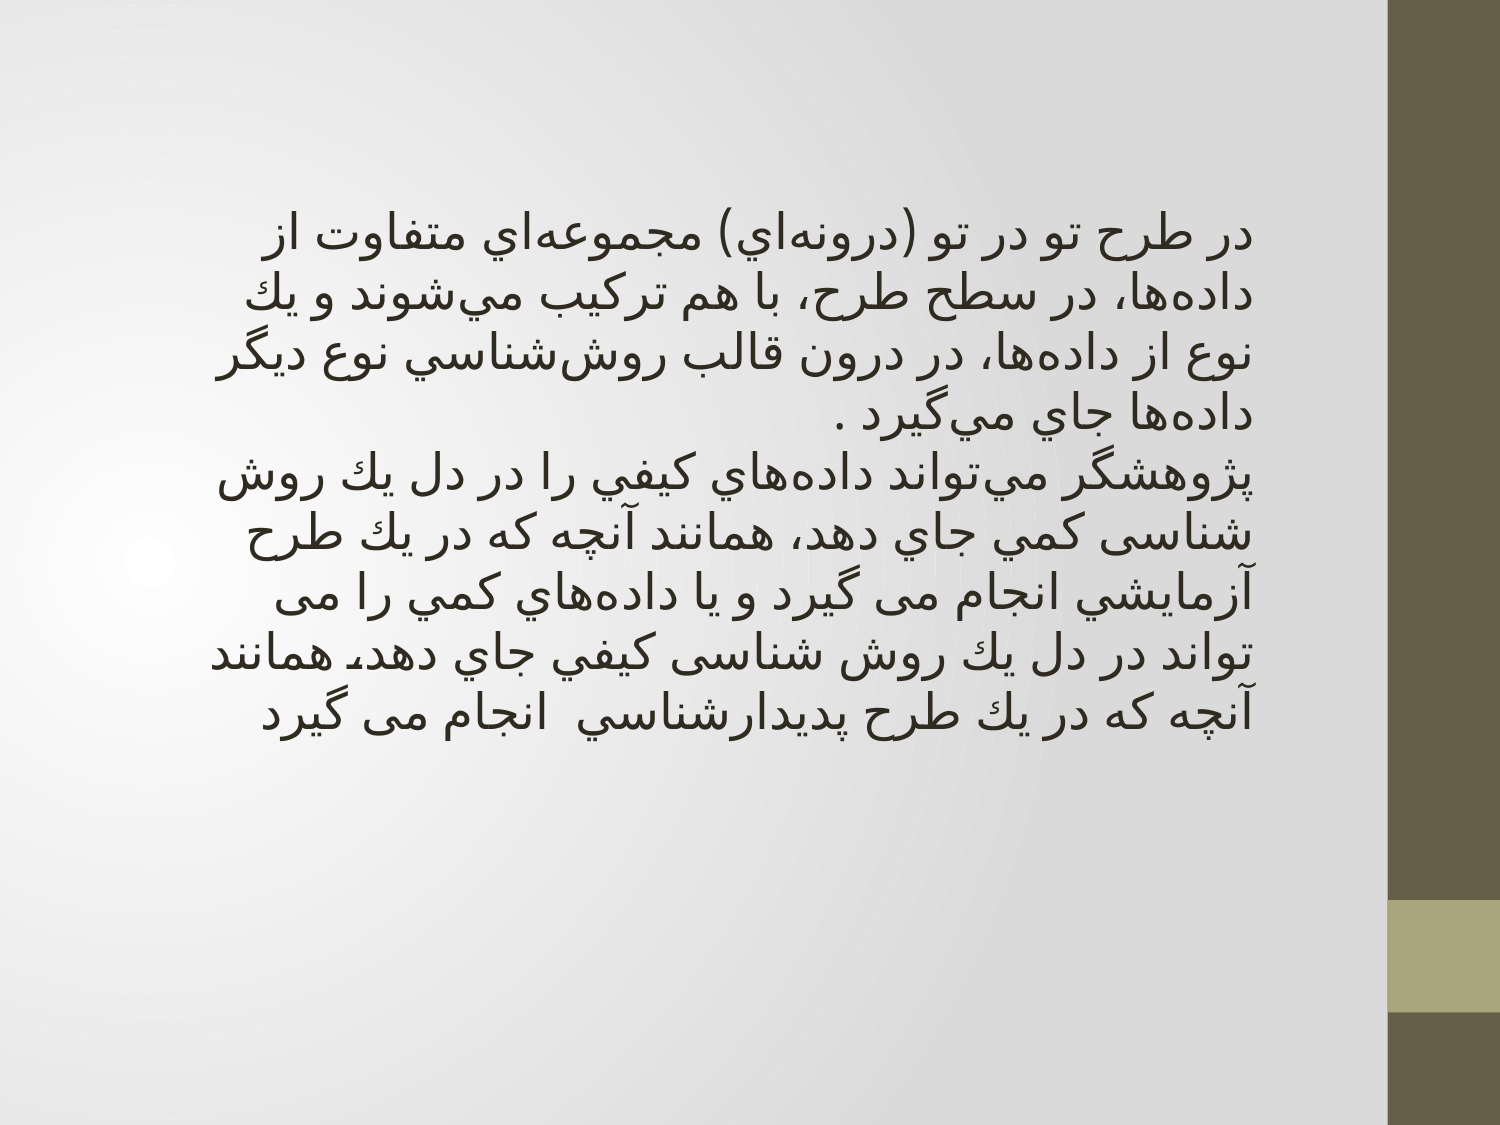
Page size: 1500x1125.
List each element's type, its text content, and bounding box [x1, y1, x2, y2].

text_box در طرح تو در تو (درونه‌اي) مجموعه‌اي متفاوت از داده‌ها، در سطح طرح، با هم تركيب مي‌شوند و يك نوع از داده‌ها، در درون قالب روش‌شناسي نوع ديگر داده‌ها جاي مي‌گيرد . پژوهشگر مي‌تواند داده‌هاي كيفي را در دل يك روش شناسی كمي جاي دهد، همانند آنچه که در يك طرح آزمايشي انجام می گیرد و يا داده‌هاي كمي را می تواند در دل يك روش شناسی كيفي جاي دهد، همانند آنچه که در يك طرح پديدارشناسي انجام می گیرد [183, 191, 1270, 747]
